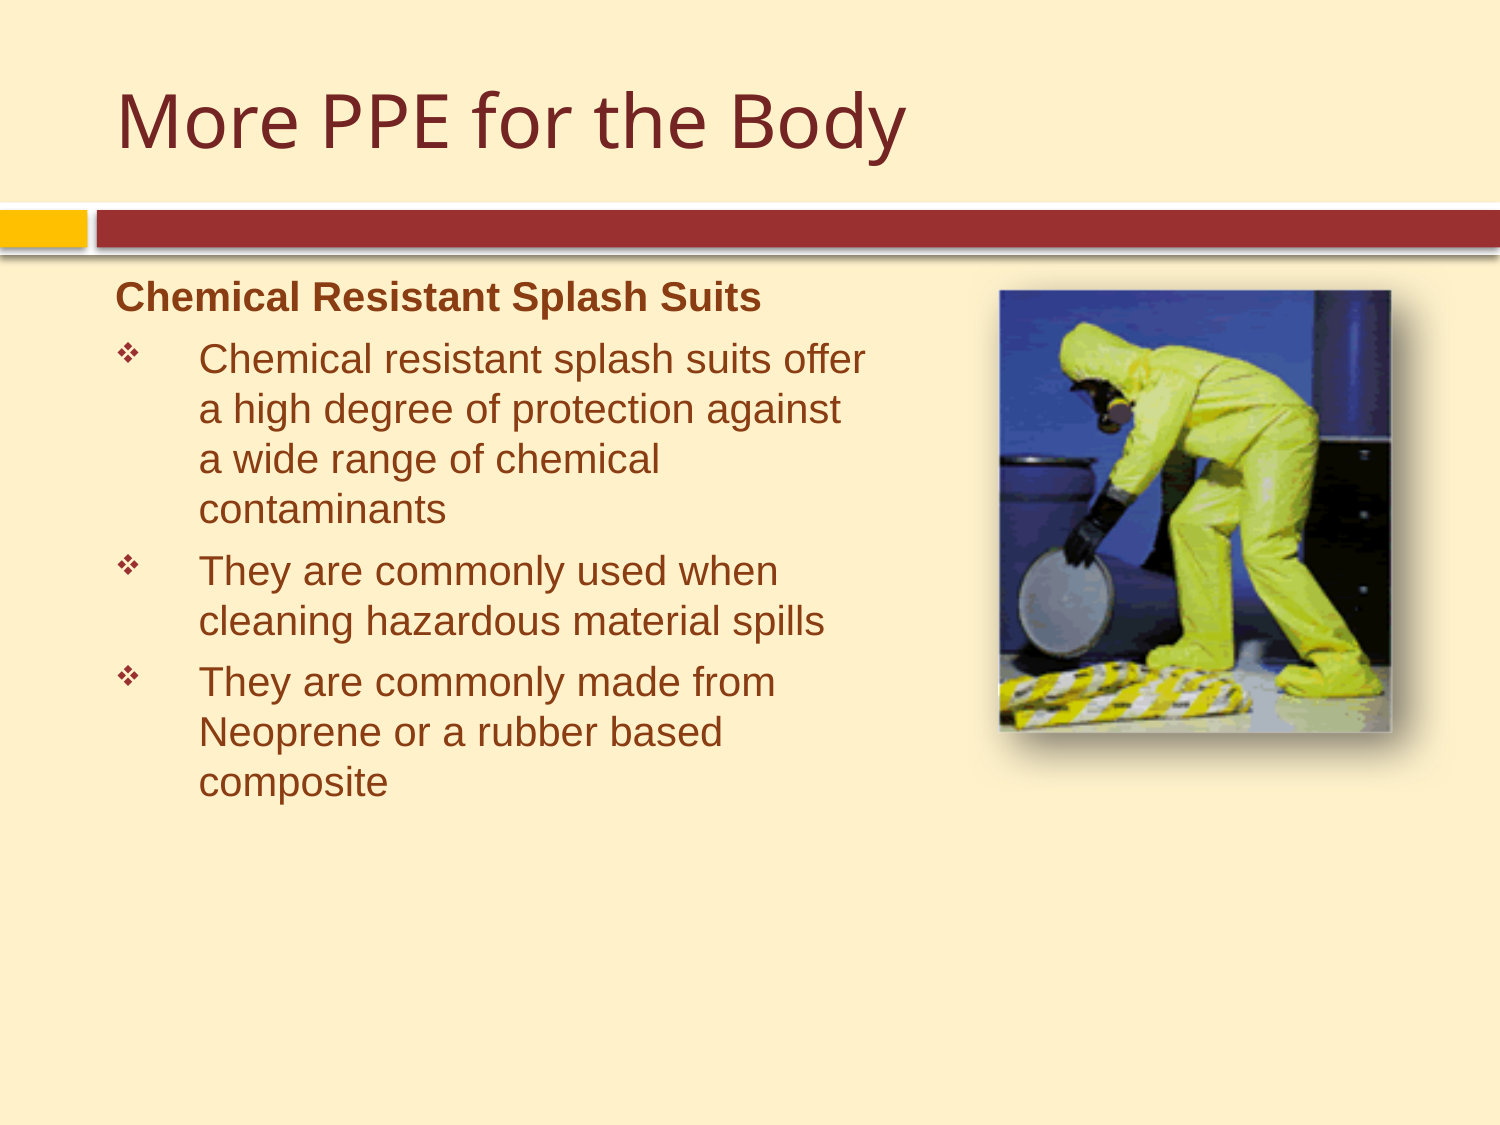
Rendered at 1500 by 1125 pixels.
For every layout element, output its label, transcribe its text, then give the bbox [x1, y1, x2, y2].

picture [998, 287, 1395, 739]
list Chemical Resistant Splash Suits Chemical resistant splash suits offer a high degree of protection against a wide range of chemical contaminants They are commonly used when cleaning hazardous material spills They are commonly made from Neoprene or a rubber based composite [100, 262, 890, 1000]
title More PPE for the Body [100, 37, 1438, 200]
